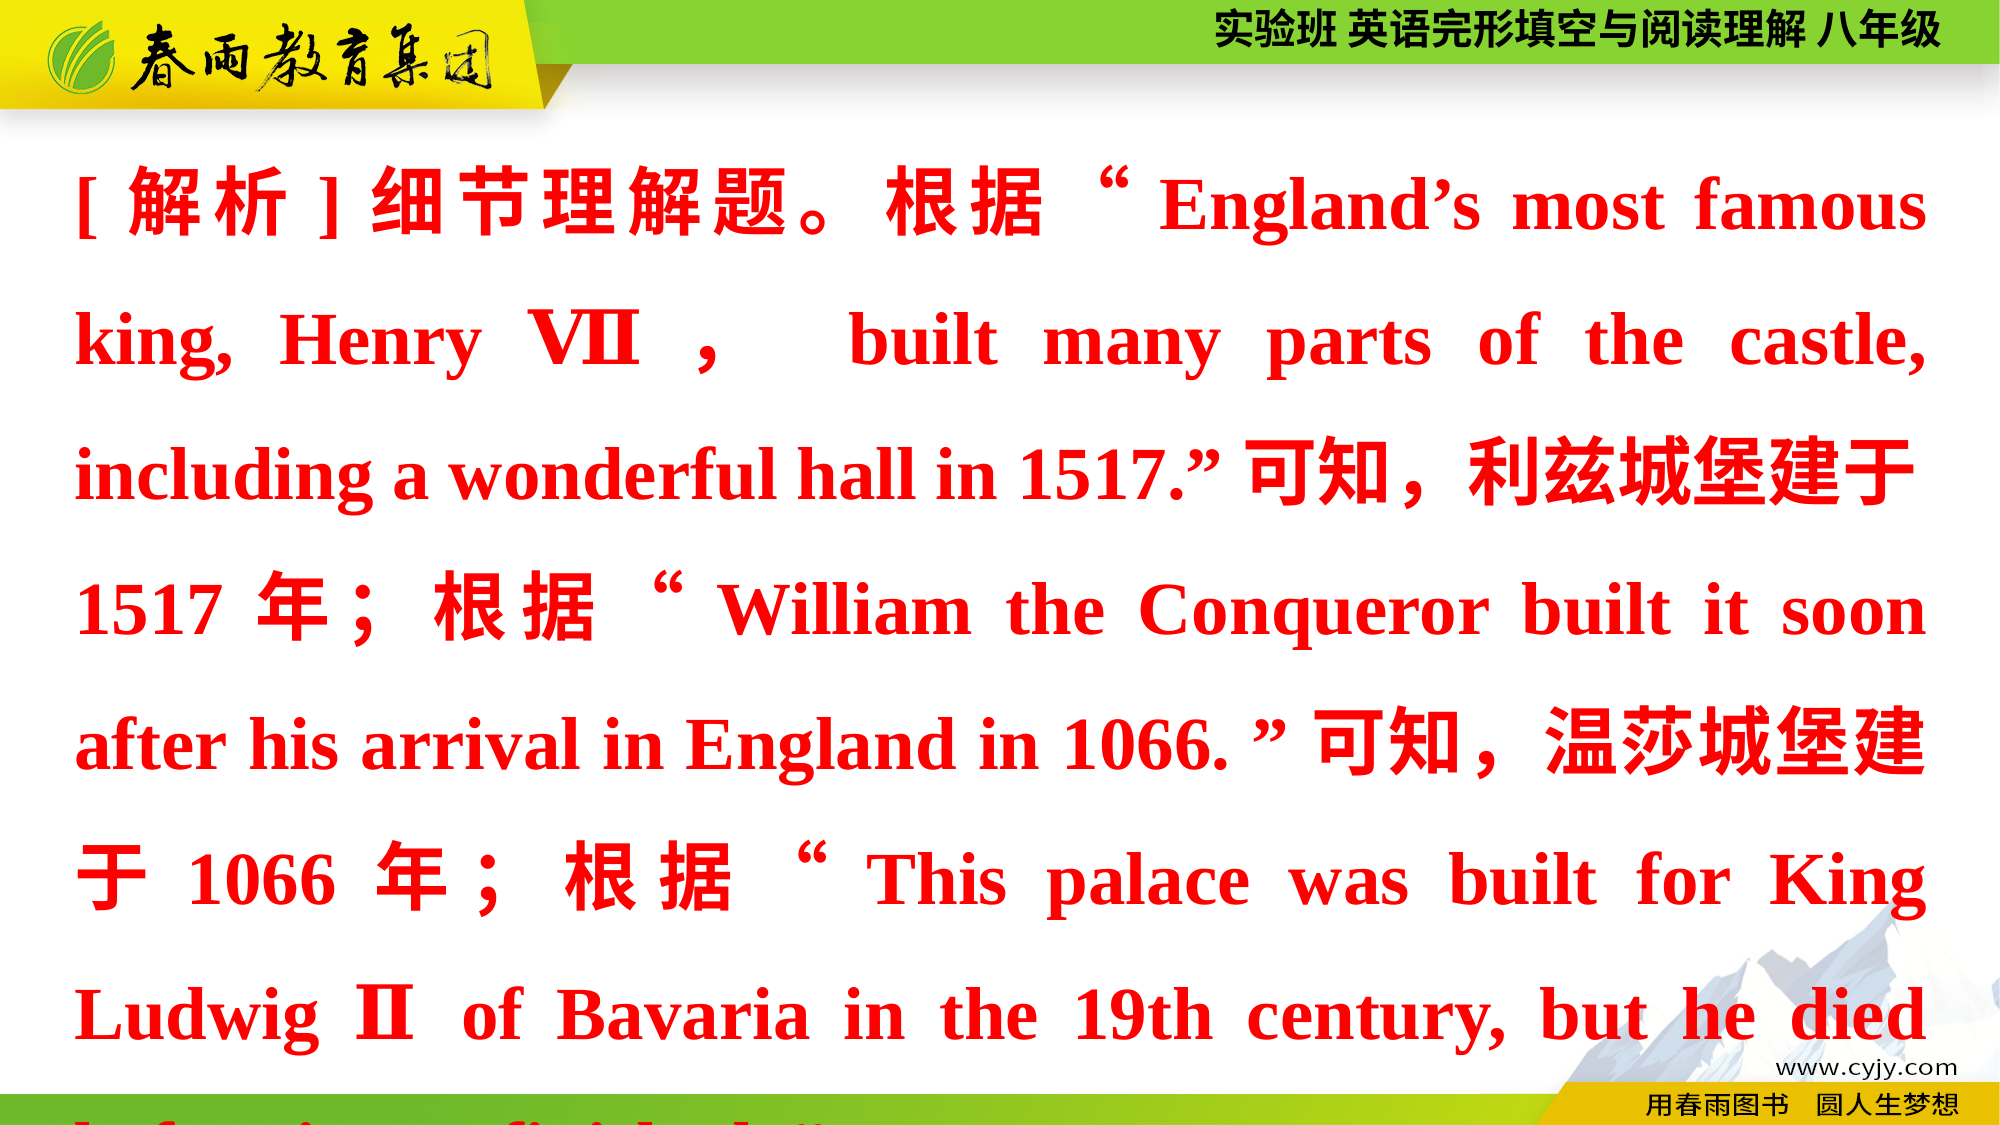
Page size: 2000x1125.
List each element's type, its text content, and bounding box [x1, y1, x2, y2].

list [解析]细节理解题。根据“England’s most famous king, Henry Ⅶ， built many parts of the castle, including a wonderful hall in 1517.”可知，利兹城堡建于1517年；根据“William the Conqueror built it soon after his arrival in England in 1066. ”可知，温莎城堡建于1066年；根据“This palace was built for King Ludwig Ⅱ of Bavaria in the 19th century, but he died before it was finished. ” [59, 101, 1944, 1055]
picture [0, 0, 2000, 1125]
